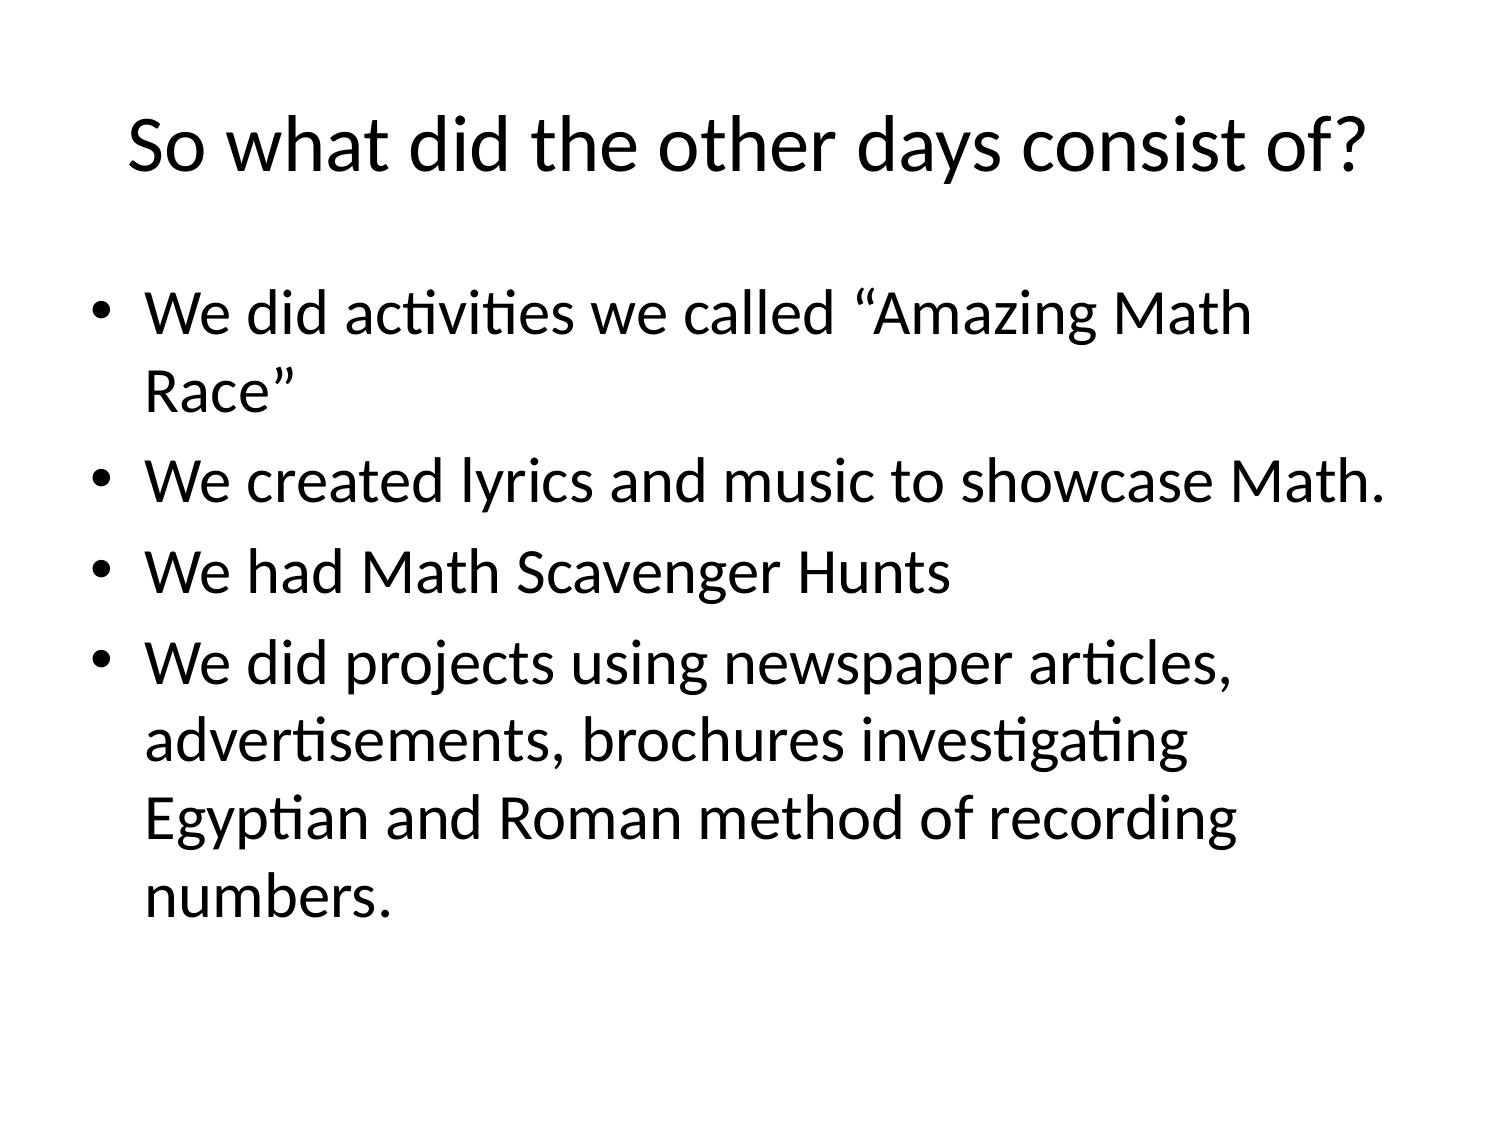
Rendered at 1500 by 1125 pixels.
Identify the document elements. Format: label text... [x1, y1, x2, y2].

title So what did the other days consist of? [75, 45, 1425, 233]
list We did activities we called “Amazing Math Race” We created lyrics and music to showcase Math. We had Math Scavenger Hunts We did projects using newspaper articles, advertisements, brochures investigating Egyptian and Roman method of recording numbers. [75, 262, 1425, 1005]
